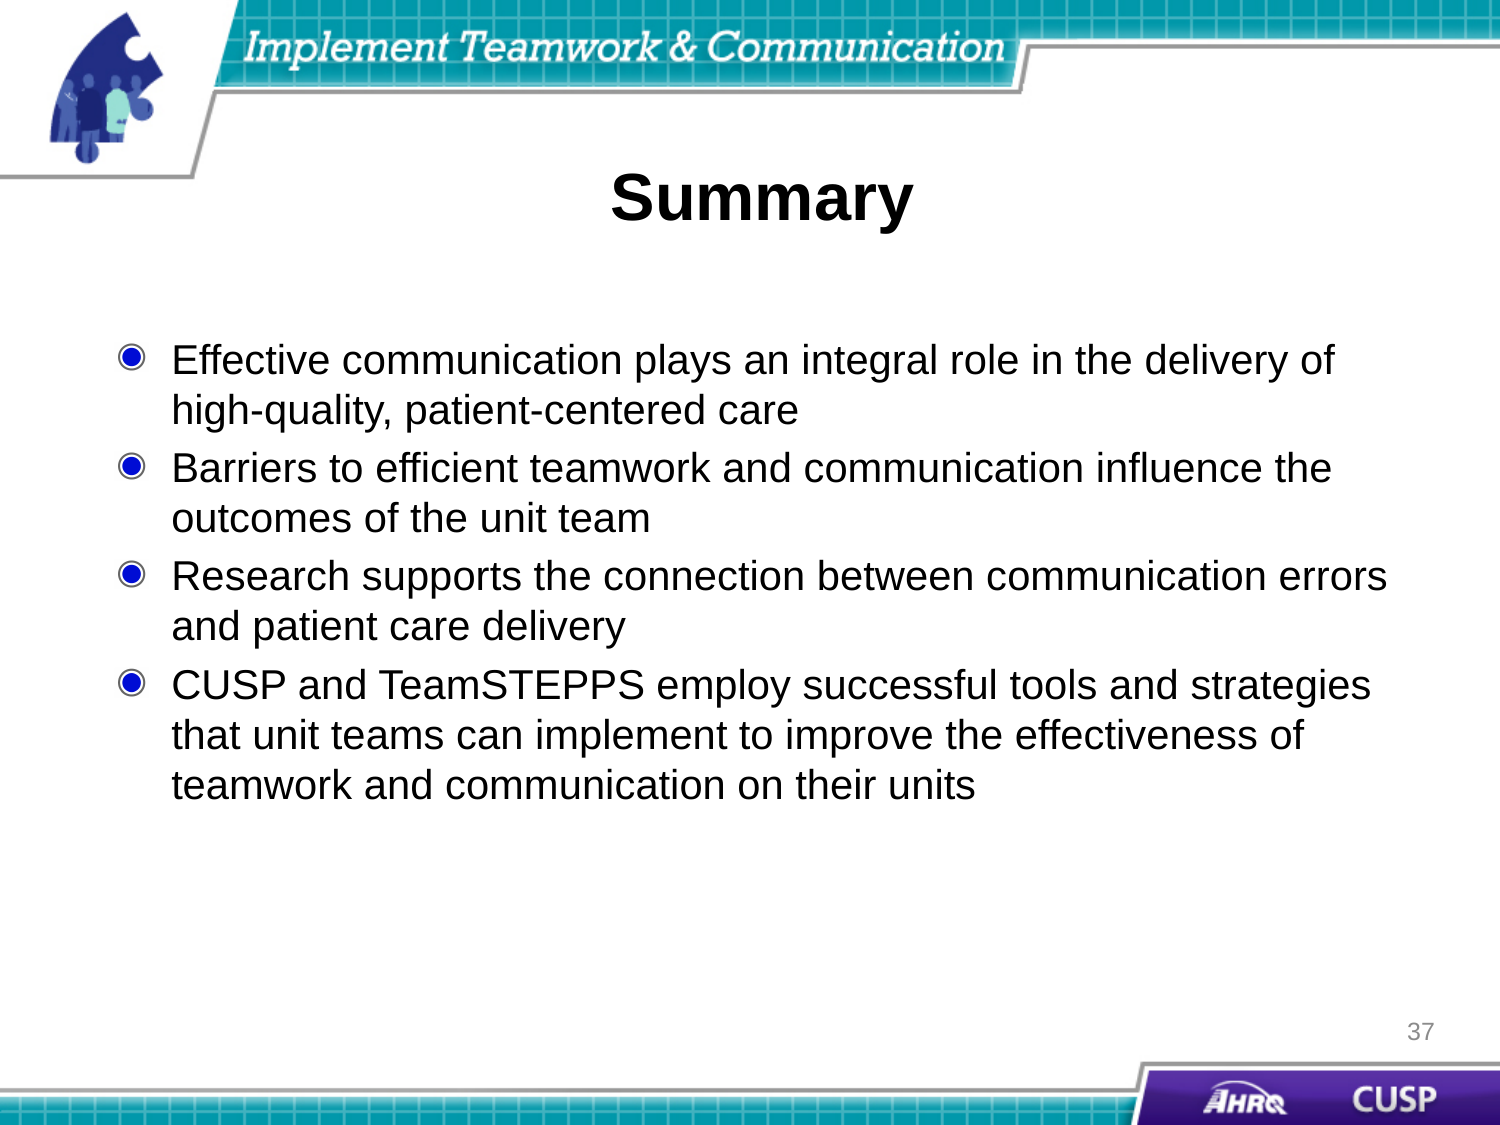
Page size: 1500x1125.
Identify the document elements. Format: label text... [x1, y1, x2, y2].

slide_number 37 [1100, 1013, 1450, 1060]
title Summary [87, 112, 1438, 276]
list Effective communication plays an integral role in the delivery of high-quality, patient-centered care Barriers to efficient teamwork and communication influence the outcomes of the unit team Research supports the connection between communication errors and patient care delivery CUSP and TeamSTEPPS employ successful tools and strategies that unit teams can implement to improve the effectiveness of teamwork and communication on their units [99, 324, 1451, 1013]
picture [0, 0, 1500, 1125]
